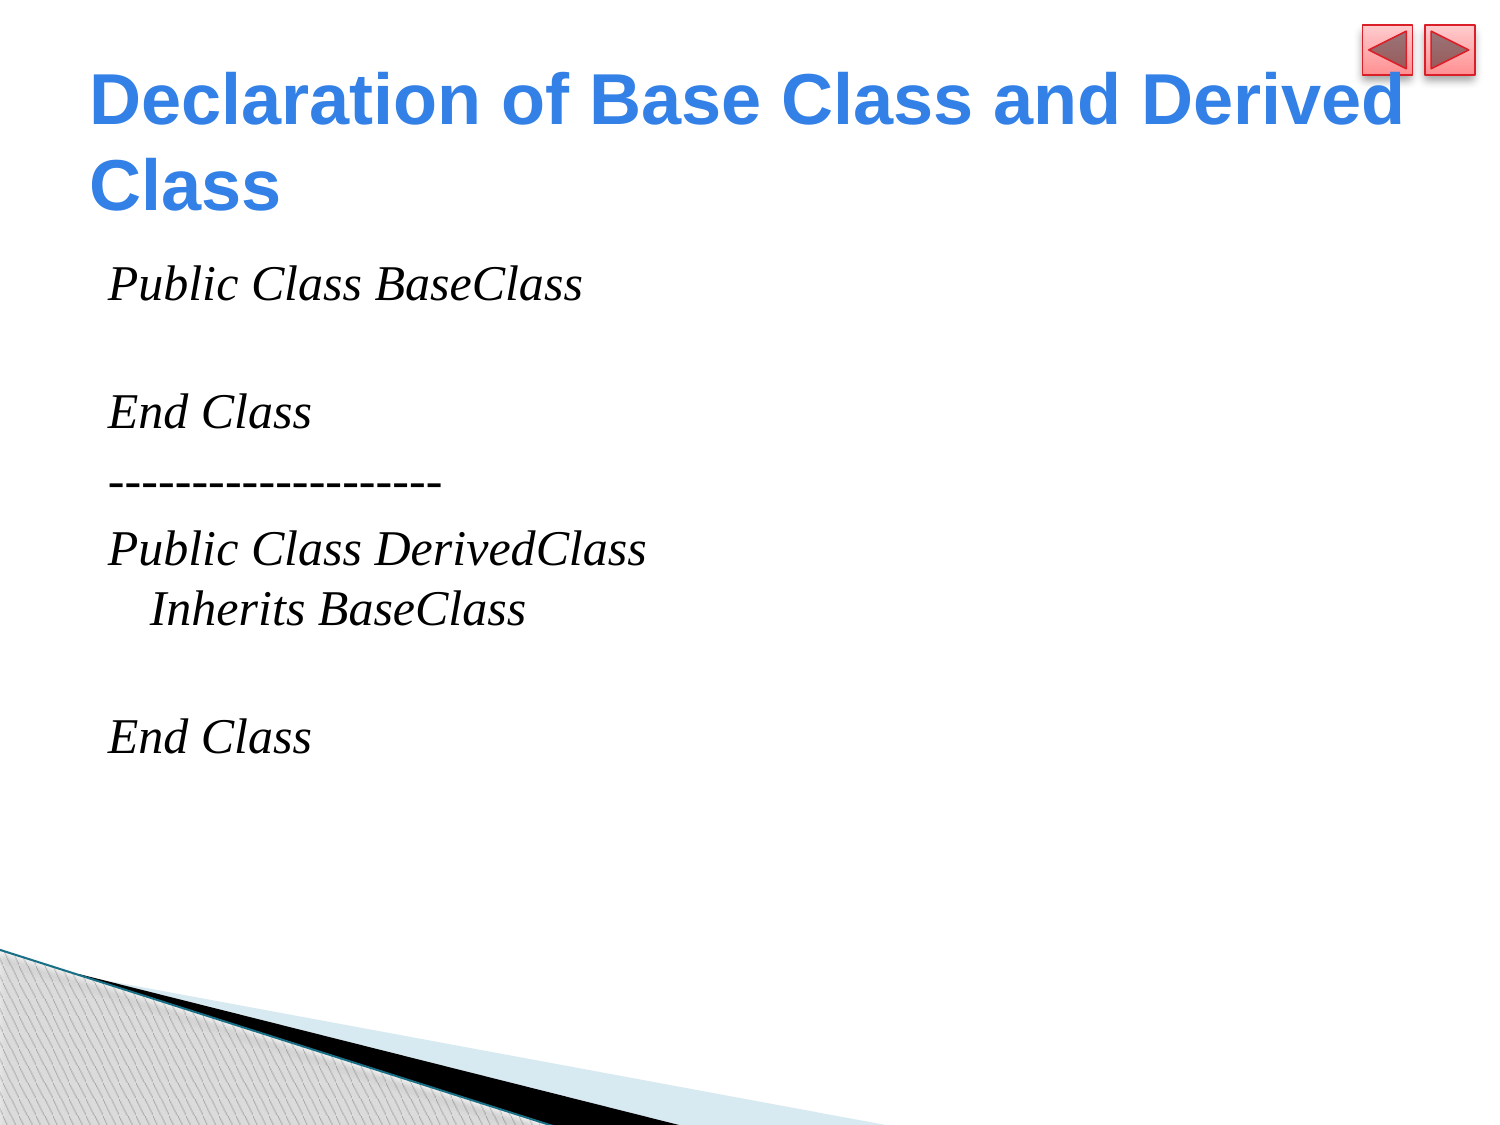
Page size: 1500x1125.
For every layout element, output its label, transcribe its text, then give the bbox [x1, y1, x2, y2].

list Public Class BaseClass End Class -------------------- Public Class DerivedClass Inherits BaseClass End Class [74, 242, 1426, 986]
title Declaration of Base Class and Derived Class [75, 45, 1425, 233]
